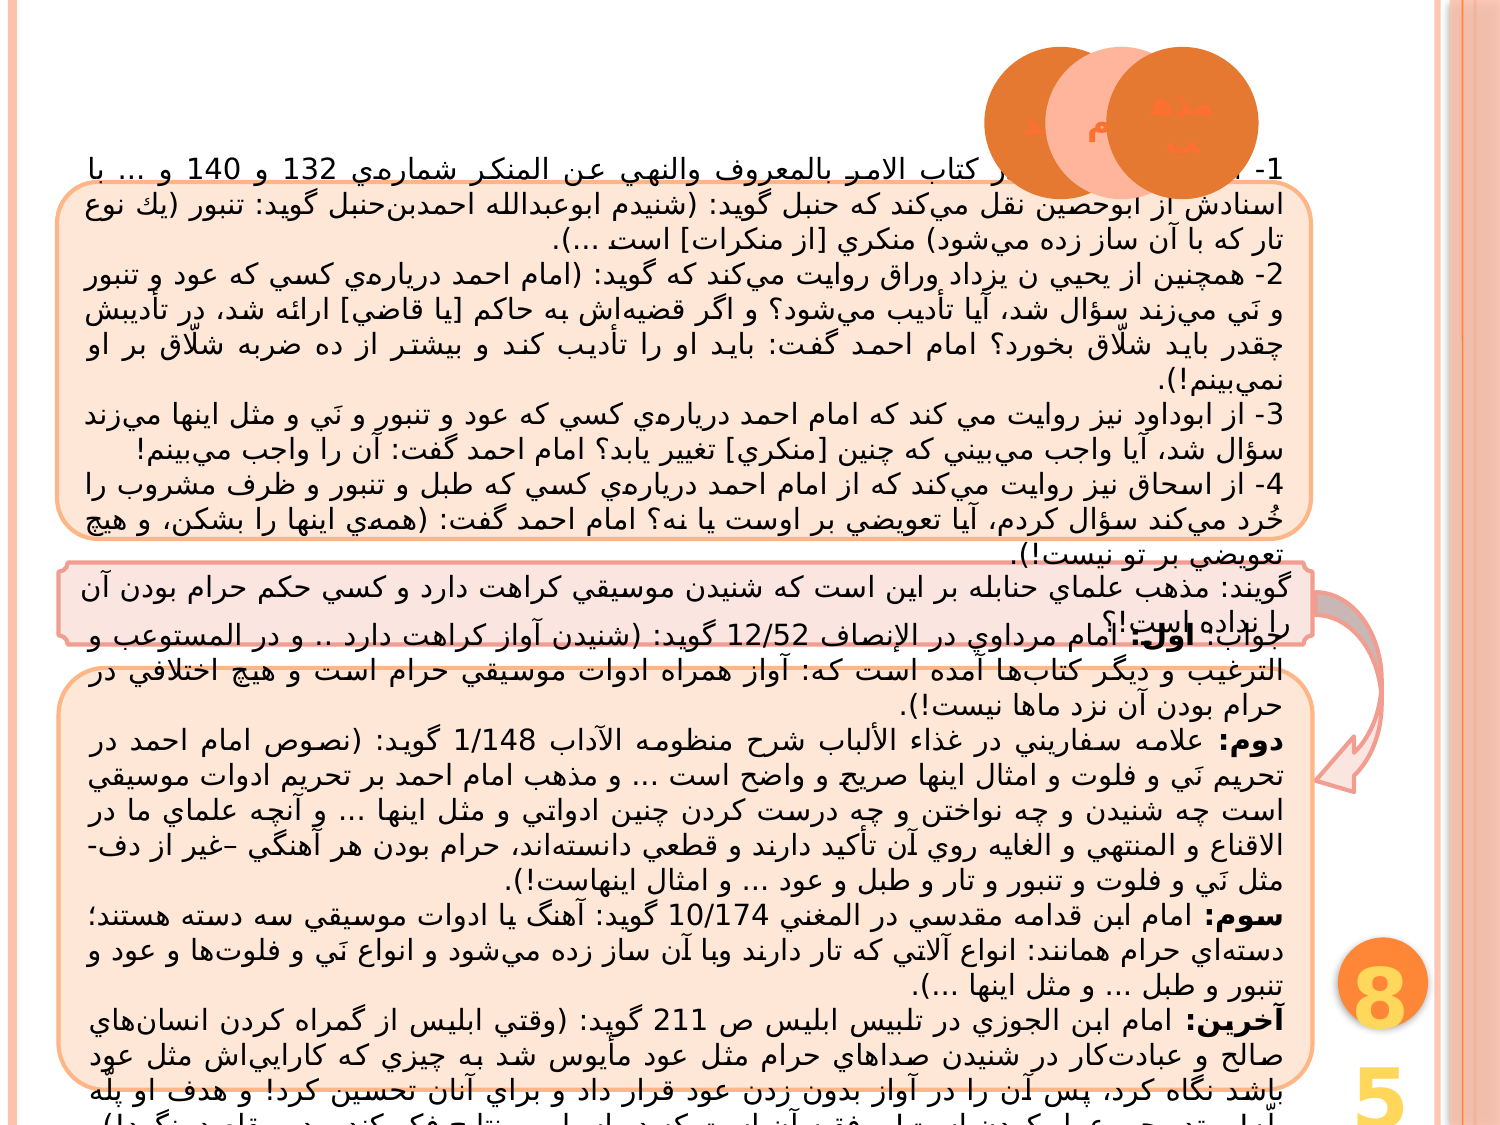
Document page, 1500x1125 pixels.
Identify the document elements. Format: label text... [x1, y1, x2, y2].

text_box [983, 46, 1442, 200]
text_box [1313, 590, 1384, 795]
text_box جواب: اول: امام مرداوي در الإنصاف 12/52 گويد: (شنيدن آواز كراهت دارد .. و در المستوعب و الترغيب و ديگر كتاب‌ها آمده است كه: آواز همراه ادوات موسيقي حرام است و هيچ اختلافي در حرام بودن آن نزد ماها نيست!). دوم: علامه سفاريني در غذاء الألباب شرح منظومه الآداب 1/148 گويد: (نصوص امام احمد در تحريم نَي و فلوت و امثال اينها صريح و واضح است ... و مذهب امام احمد بر تحريم ادوات موسيقي است چه شنيدن و چه نواختن و چه درست كردن چنين ادواتي و مثل اينها ... و آنچه علماي ما در الاقناع و المنتهي و الغايه روي آن تأكيد دارند و قطعي دانسته‌اند، حرام بودن هر آهنگي –غير از دف- مثل نَي و فلوت و تنبور و تار و طبل و عود ... و امثال اينهاست!). سوم: امام ابن قدامه مقدسي در المغني 10/174 گويد: آهنگ يا ادوات موسيقي سه دسته هستند؛ دسته‌اي حرام همانند: انواع آلاتي كه تار دارند وبا آن ساز زده مي‌شود و انواع نَي و فلوت‌ها و عود و تنبور و طبل ... و مثل اينها ...). آخرين: امام ابن الجوزي در تلبيس ابليس ص 211 گويد: (وقتي ابليس از گمراه كردن انسان‌هاي صالح و عبادت‌كار در شنيدن صداهاي حرام مثل عود مأيوس شد به چيزي كه كارايي‌اش مثل عود باشد نگاه كرد، پس آن را در آواز بدون زدن عود قرار داد و براي آنان تحسين كرد! و هدف او پلّه پلّه! و تدريجي عمل كردن است! و فقيه آن است كه در اسباب و نتايج فكر كند و در مقاصد بنگرد!). [56, 665, 1315, 1092]
text_box 1- امام ابوبكر خلال در كتاب الامر بالمعروف والنهي عن المنكر شماره‌ي 132 و 140 و ... با اسنادش از ابوحصين نقل مي‌كند كه حنبل گويد: (شنيدم ابوعبدالله احمد‌بن‌حنبل گويد: تنبور (يك نوع تار كه با آن ساز زده مي‌شود) منكري [از منكرات] است ...). 2- همچنين از يحيي ن يزداد وراق روايت مي‌كند كه گويد: (امام احمد درياره‌‌ي كسي كه عود و تنبور و نَي مي‌زند سؤال شد، آيا تأديب مي‌شود؟ و اگر قضيه‌اش به حاكم [يا قاضي] ارائه شد، در تأديبش چقدر بايد شلّاق بخورد؟ امام احمد گفت: بايد او را تأديب كند و بيشتر از ده ضربه شلّاق بر او نمي‌بينم!). 3- از ابوداود نيز روايت مي كند كه امام احمد درياره‌‌ي كسي كه عود و تنبور و نَي و مثل اينها مي‌زند سؤال شد، آيا واجب مي‌بيني كه چنين [منكري] تغيير يابد؟ امام احمد گفت: آن را واجب مي‌بينم! 4- از اسحاق نيز روايت مي‌كند كه از امام احمد درياره‌‌ي كسي كه طبل و تنبور و ظرف مشروب را خُرد مي‌كند سؤال كردم، آيا تعويضي بر اوست يا نه؟ امام احمد گفت: (همه‌ي اينها را بشكن، و هيچ تعويضي بر تو نيست!). [54, 179, 1314, 542]
text_box گويند: مذهب علماي حنابله بر اين است كه شنيدن موسيقي كراهت دارد و كسي حكم حرام بودن آن را نداده است!؟ [56, 560, 1315, 647]
text_box 85 [1318, 937, 1444, 1125]
